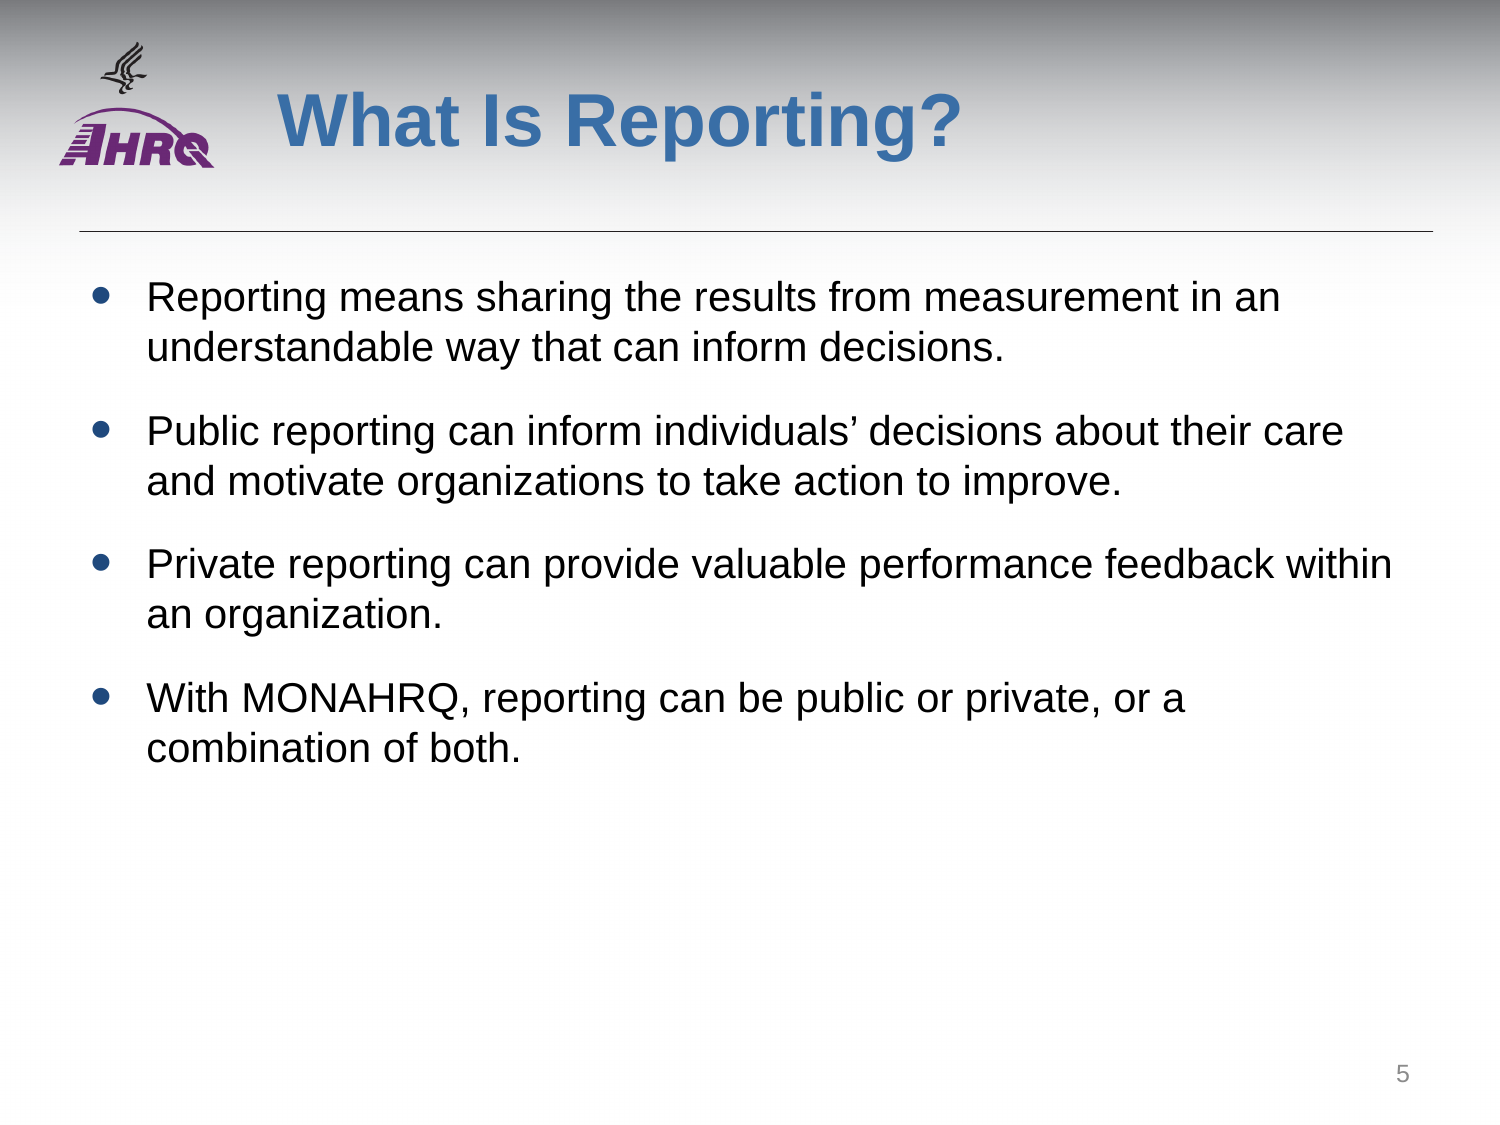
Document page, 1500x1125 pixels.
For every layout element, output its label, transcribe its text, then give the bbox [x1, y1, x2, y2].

title What Is Reporting? [262, 45, 1425, 188]
list Reporting means sharing the results from measurement in an understandable way that can inform decisions. Public reporting can inform individuals’ decisions about their care and motivate organizations to take action to improve. Private reporting can provide valuable performance feedback within an organization. With MONAHRQ, reporting can be public or private, or a combination of both. [75, 262, 1425, 1005]
picture [0, 0, 1500, 1125]
slide_number 5 [1074, 1042, 1425, 1103]
